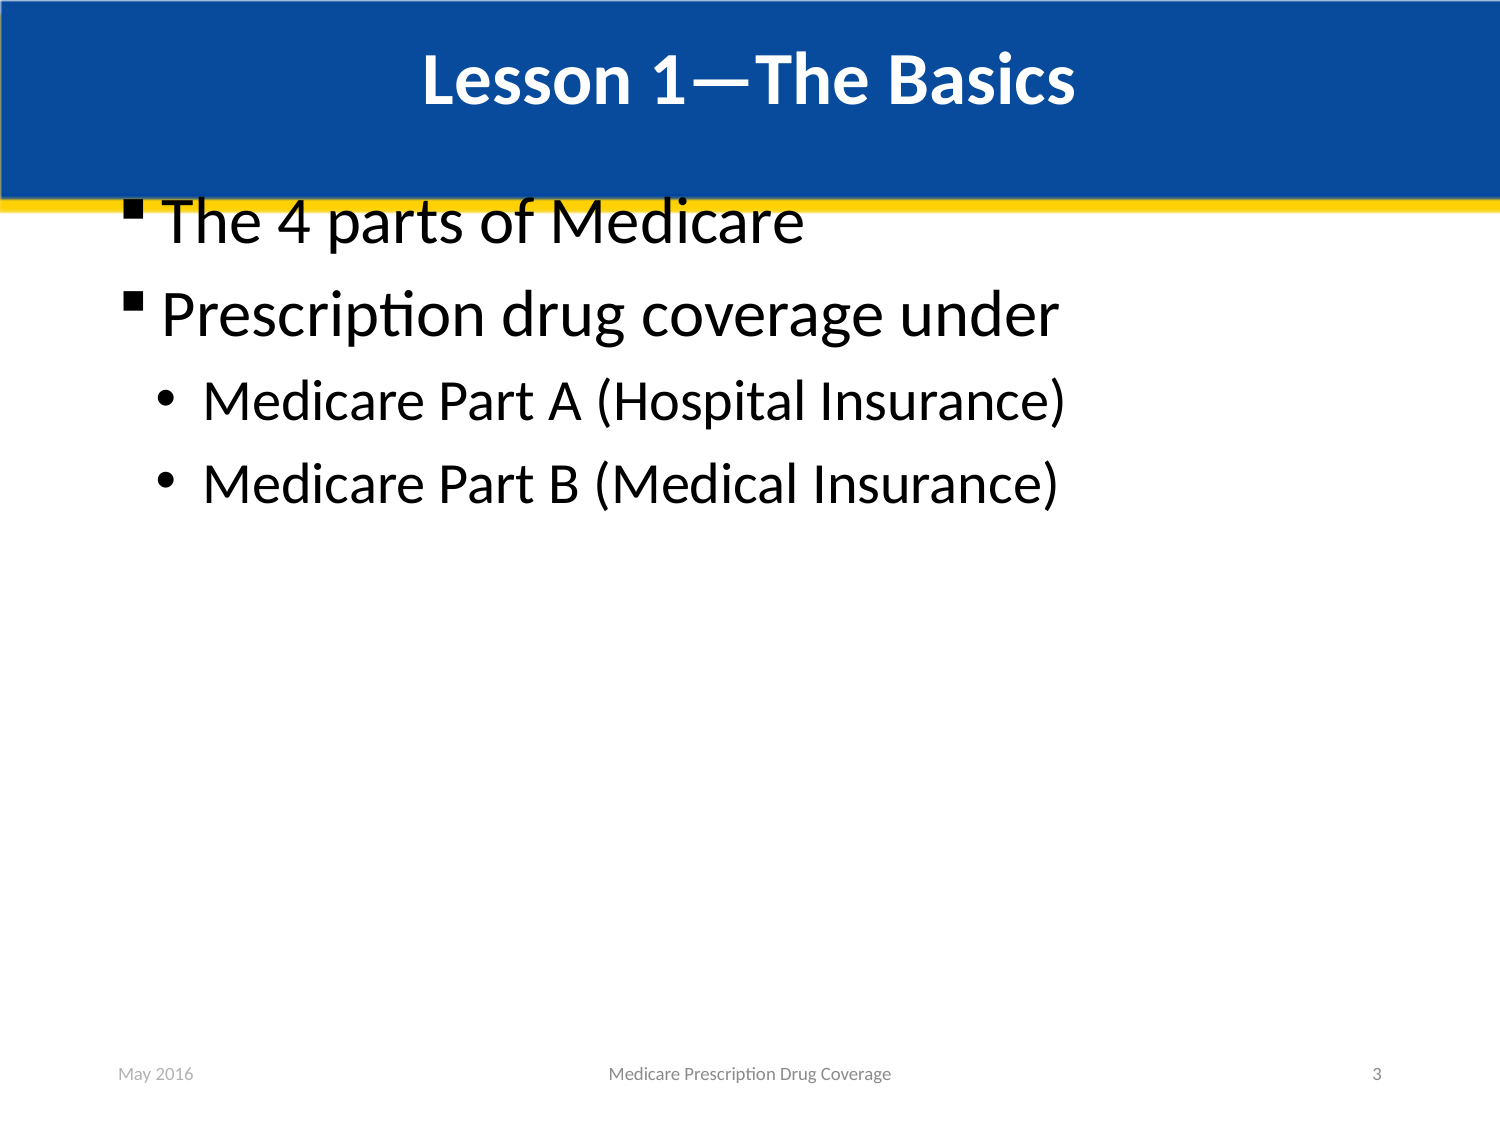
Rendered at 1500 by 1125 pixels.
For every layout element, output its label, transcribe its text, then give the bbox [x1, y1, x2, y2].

title Lesson 1—The Basics [0, 1, 1500, 160]
picture [0, 160, 1500, 1125]
list The 4 parts of Medicare Prescription drug coverage under Medicare Part A (Hospital Insurance) Medicare Part B (Medical Insurance) [103, 169, 1397, 1014]
footer Medicare Prescription Drug Coverage [496, 1042, 1004, 1103]
slide_number 3 [1059, 1042, 1397, 1103]
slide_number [103, 1042, 441, 1103]
